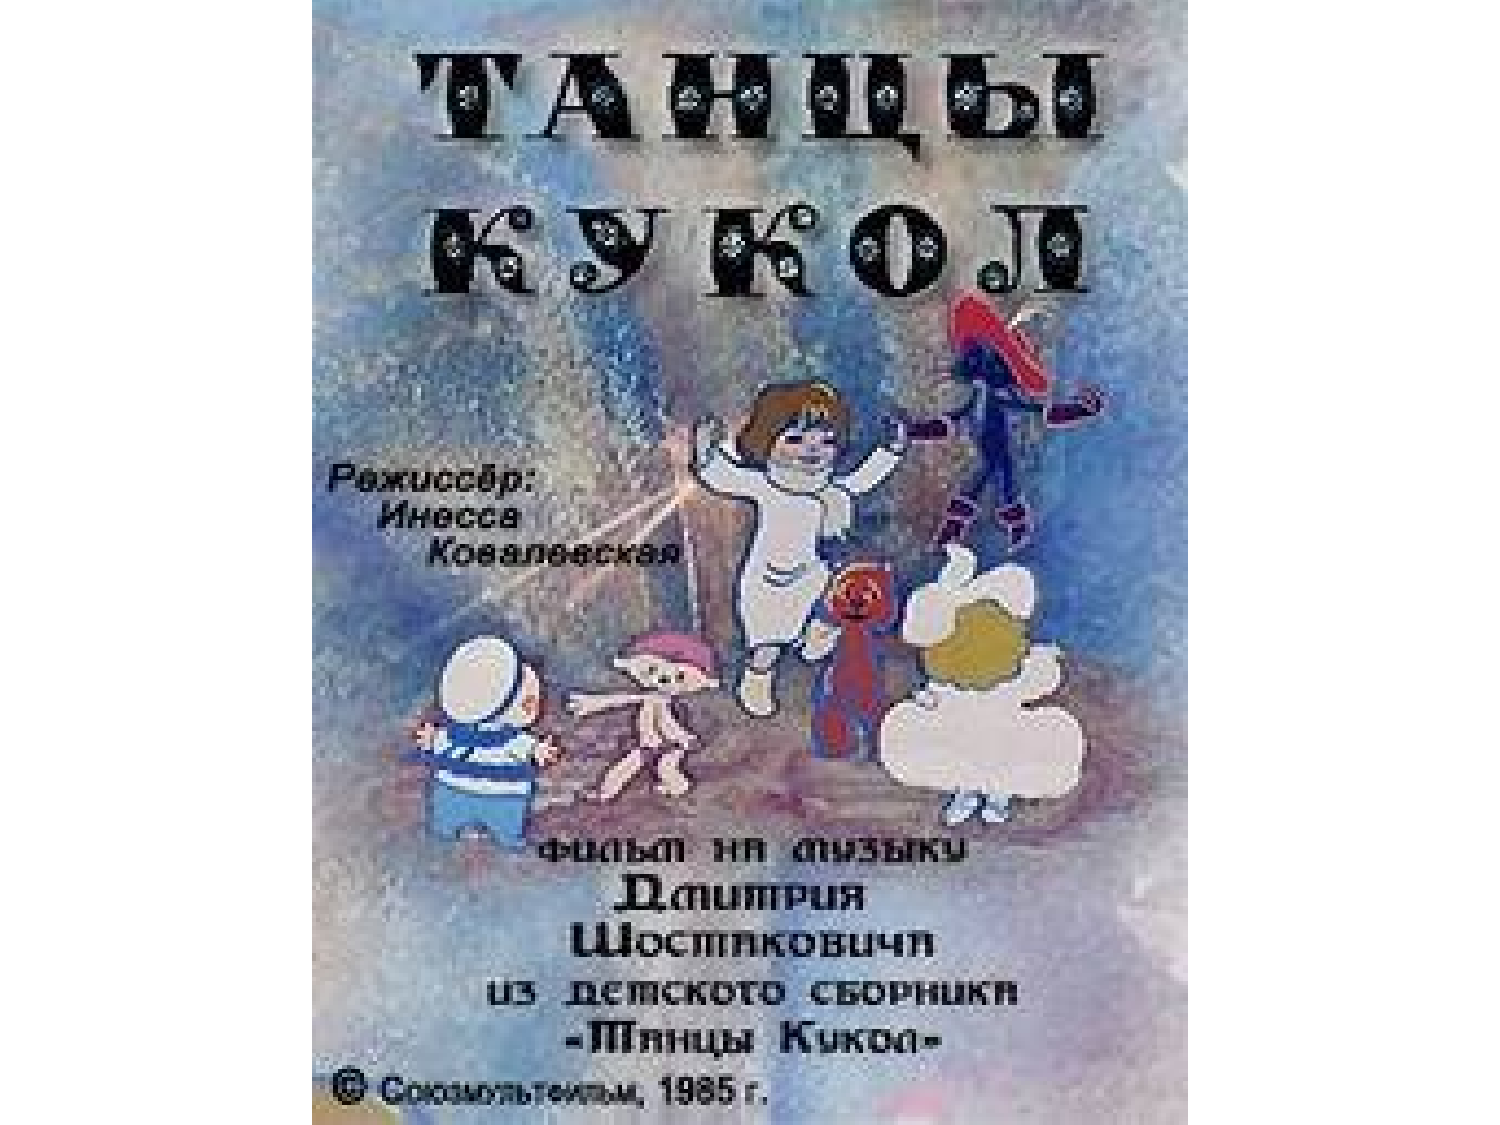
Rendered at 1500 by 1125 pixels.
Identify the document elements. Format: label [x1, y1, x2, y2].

picture [312, 0, 1188, 1125]
